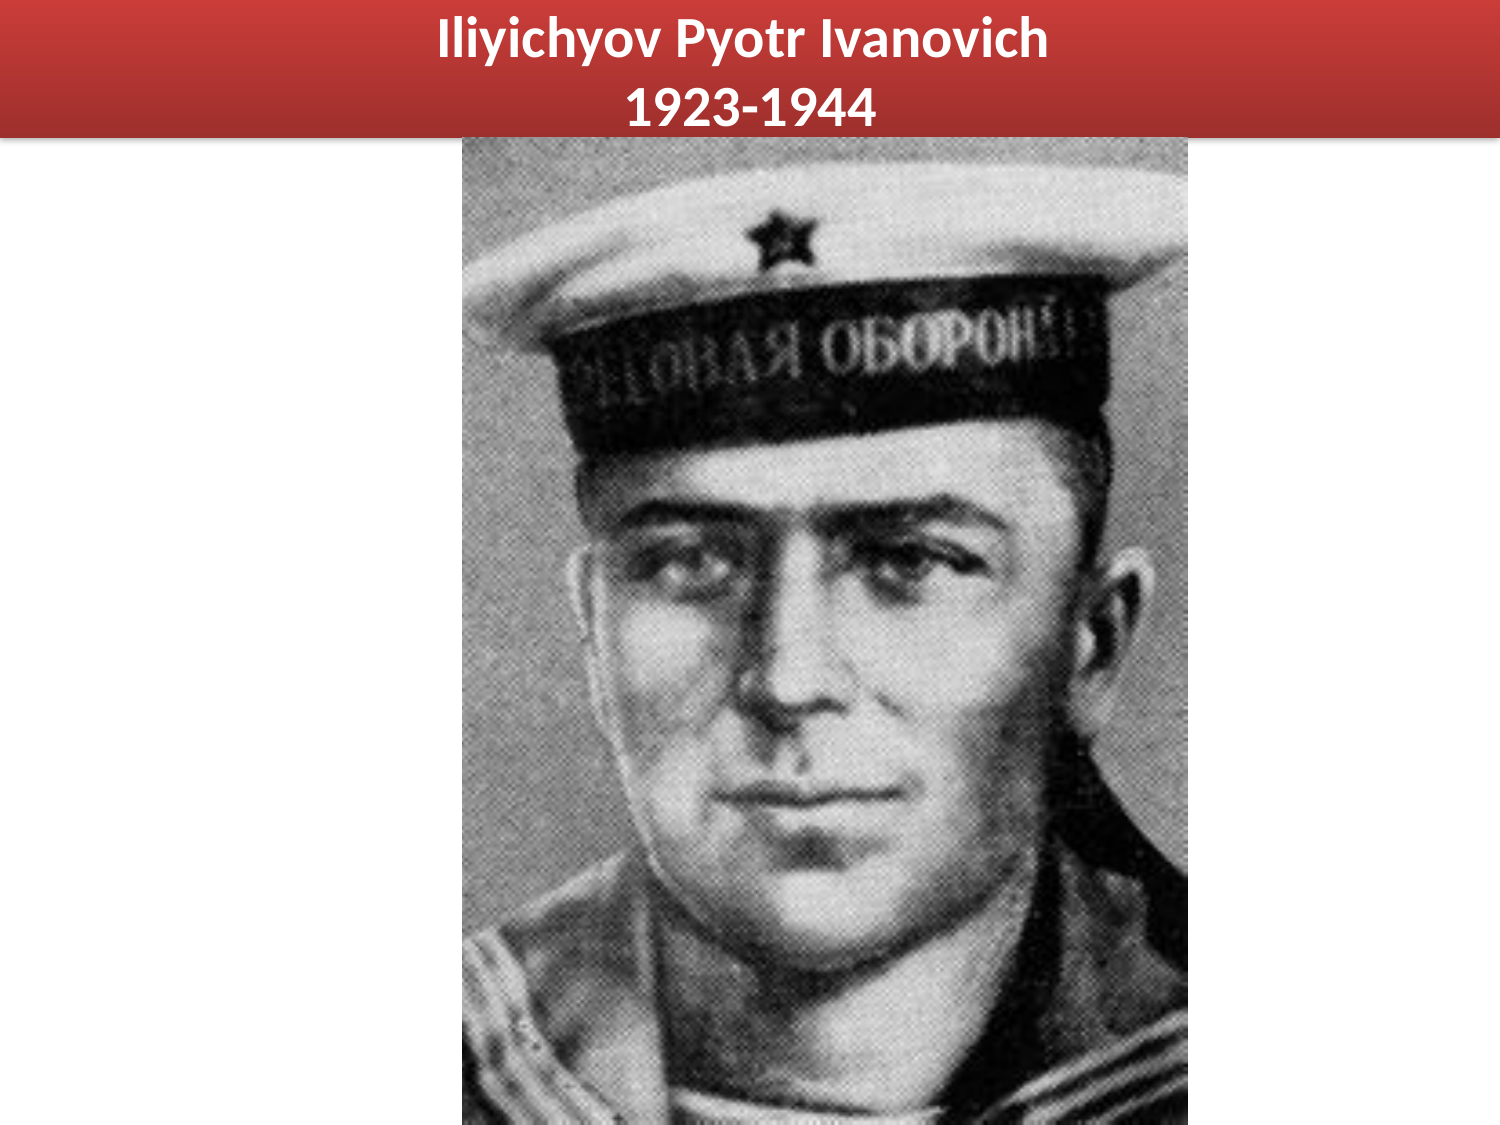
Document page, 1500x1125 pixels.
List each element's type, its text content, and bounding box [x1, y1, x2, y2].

picture [461, 136, 1188, 1125]
title Iliyichyov Pyotr Ivanovich 1923-1944 [0, 0, 1500, 138]
